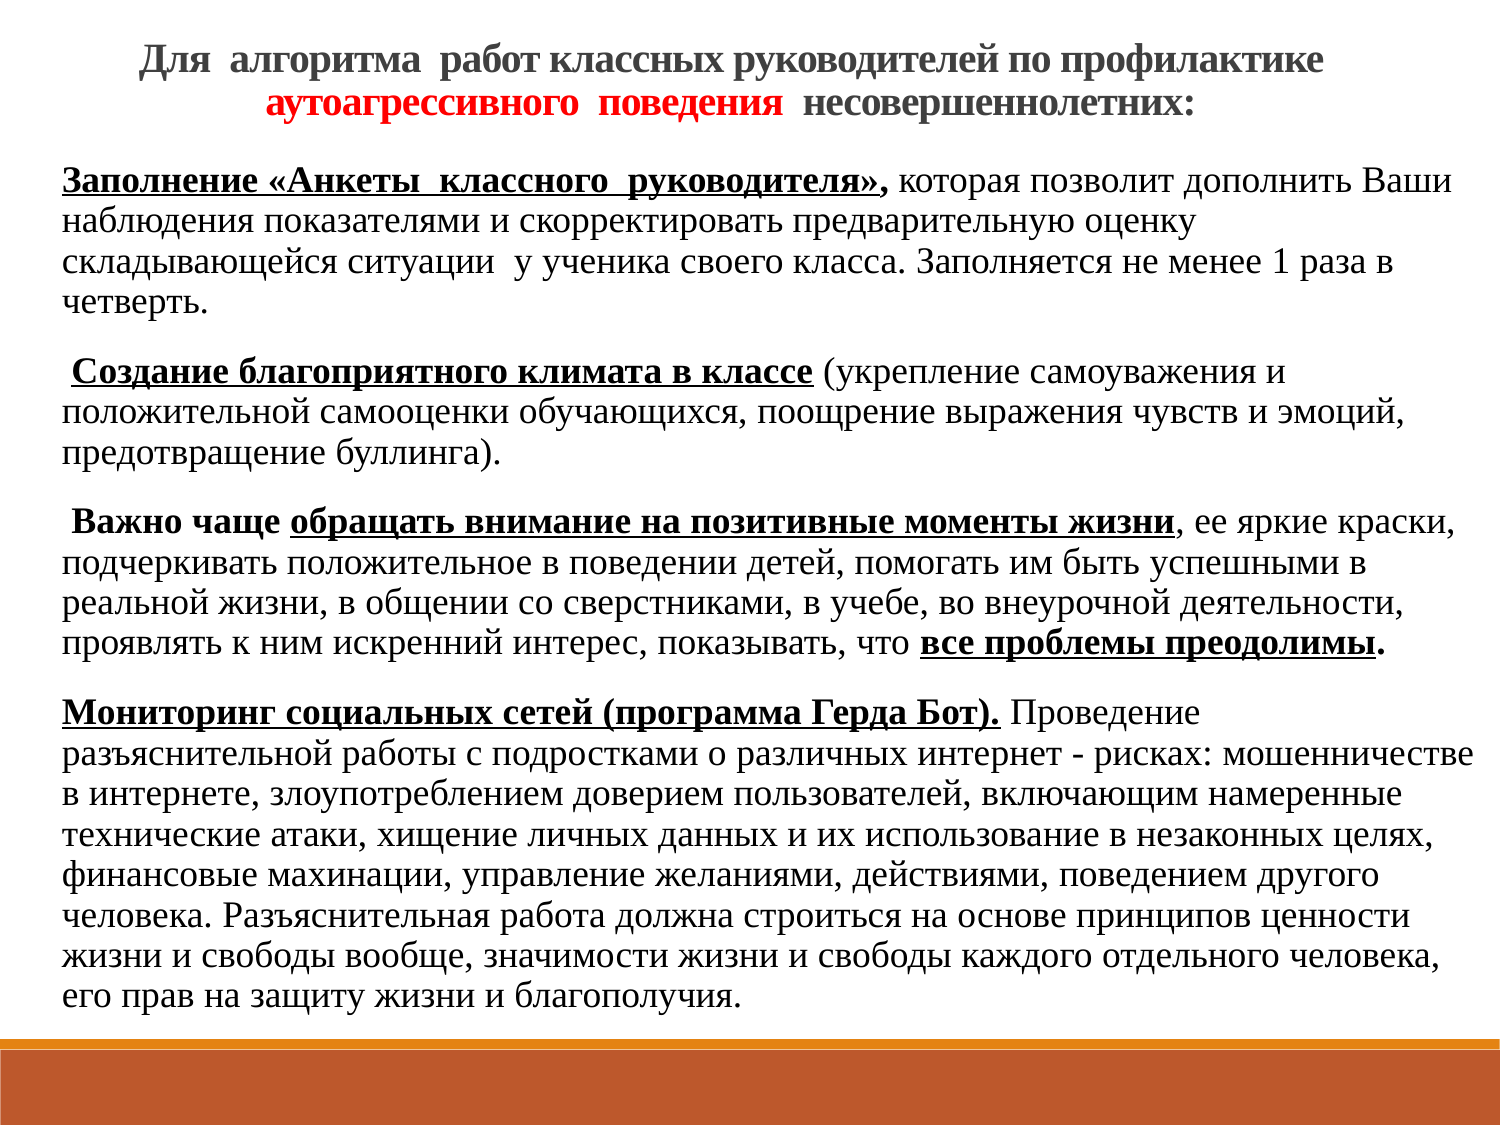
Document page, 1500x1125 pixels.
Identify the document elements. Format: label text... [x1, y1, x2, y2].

title Для алгоритма работ классных руководителей по профилактике аутоагрессивного поведения несовершеннолетних: [112, 66, 1350, 152]
list Заполнение «Анкеты классного руководителя», которая позволит дополнить Ваши наблюдения показателями и скорректировать предварительную оценку складывающейся ситуации у ученика своего класса. Заполняется не менее 1 раза в четверть. Создание благоприятного климата в классе (укрепление самоуважения и положительной самооценки обучающихся, поощрение выражения чувств и эмоций, предотвращение буллинга). Важно чаще обращать внимание на позитивные моменты жизни, ее яркие краски, подчеркивать положительное в поведении детей, помогать им быть успешными в реальной жизни, в общении со сверстниками, в учебе, во внеурочной деятельности, проявлять к ним искренний интерес, показывать, что все проблемы преодолимы. Мониторинг социальных сетей (программа Герда Бот). Проведение разъяснительной работы с подростками о различных интернет - рисках: мошенничестве в интернете, злоупотреблением доверием пользователей, включающим намеренные технические атаки, хищение личных данных и их использование в незаконных целях, финансовые махинации, управление желаниями, действиями, поведением другого человека. Разъяснительная работа должна строиться на основе принципов ценности жизни и свободы вообще, значимости жизни и свободы каждого отдельного человека, его прав на защиту жизни и благополучия. [46, 152, 1477, 1055]
